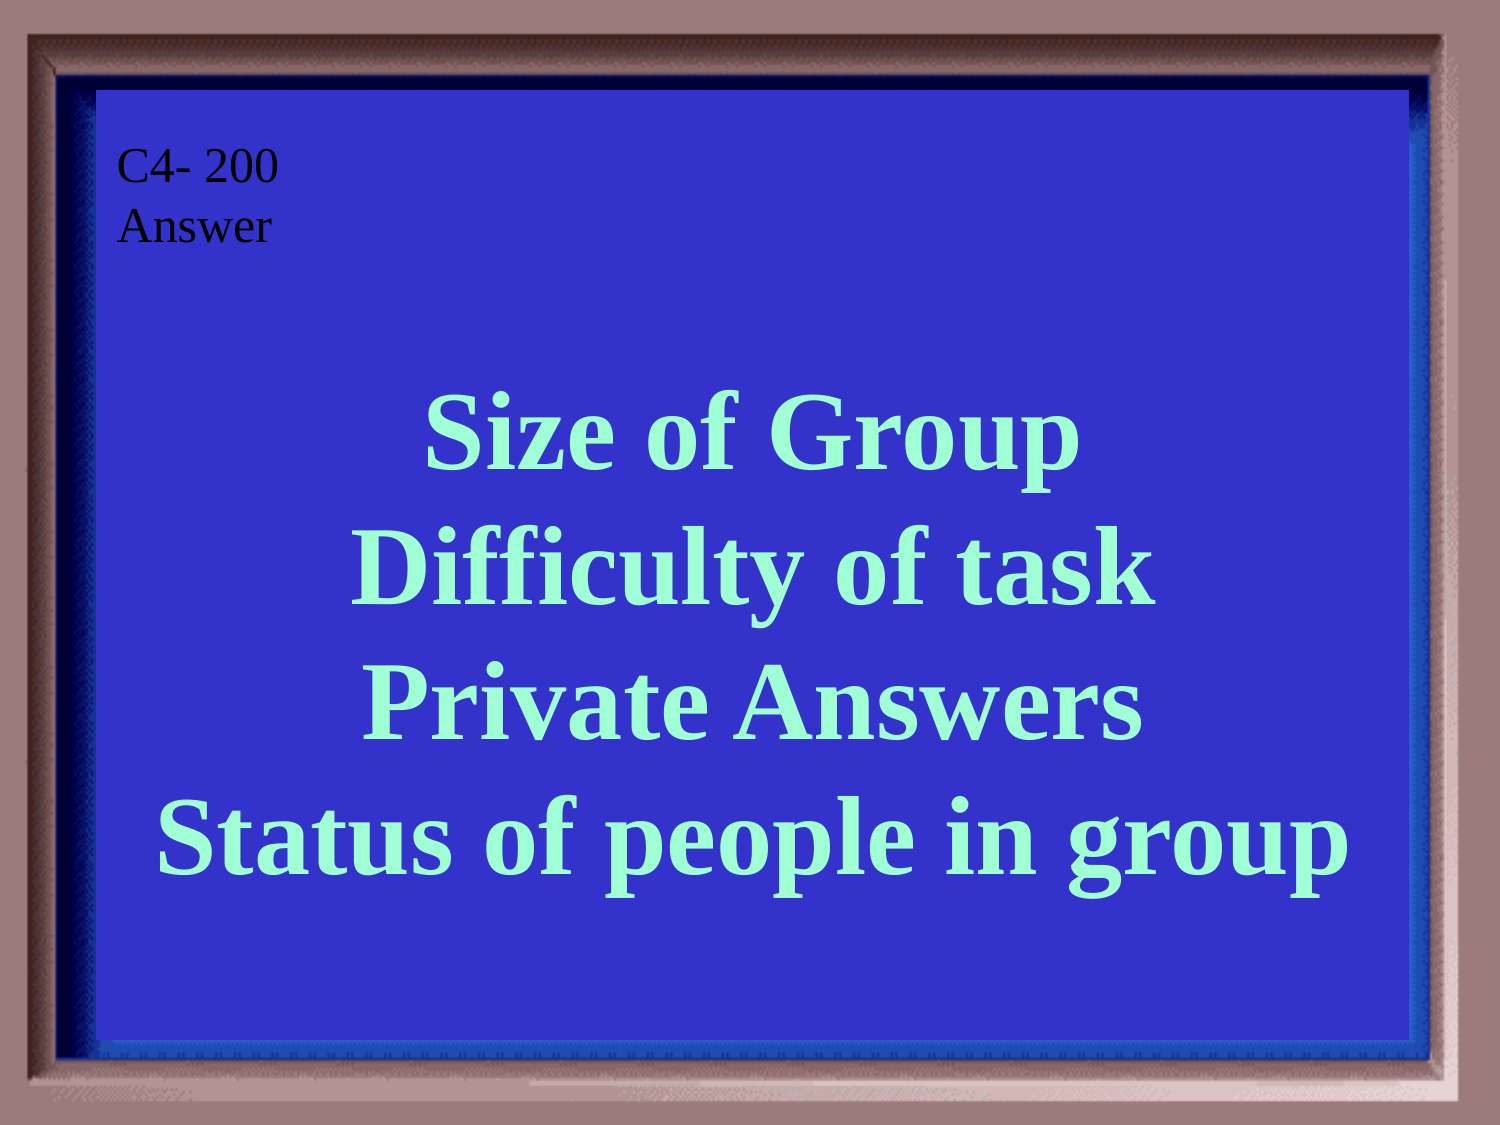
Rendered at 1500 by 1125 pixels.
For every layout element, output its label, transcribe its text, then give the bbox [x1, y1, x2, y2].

picture [0, 0, 1500, 1125]
text_box [96, 90, 1409, 1041]
text_box C4- 200 Answer [101, 124, 295, 260]
text_box Size of Group Difficulty of task Private Answers Status of people in group [138, 349, 1368, 905]
